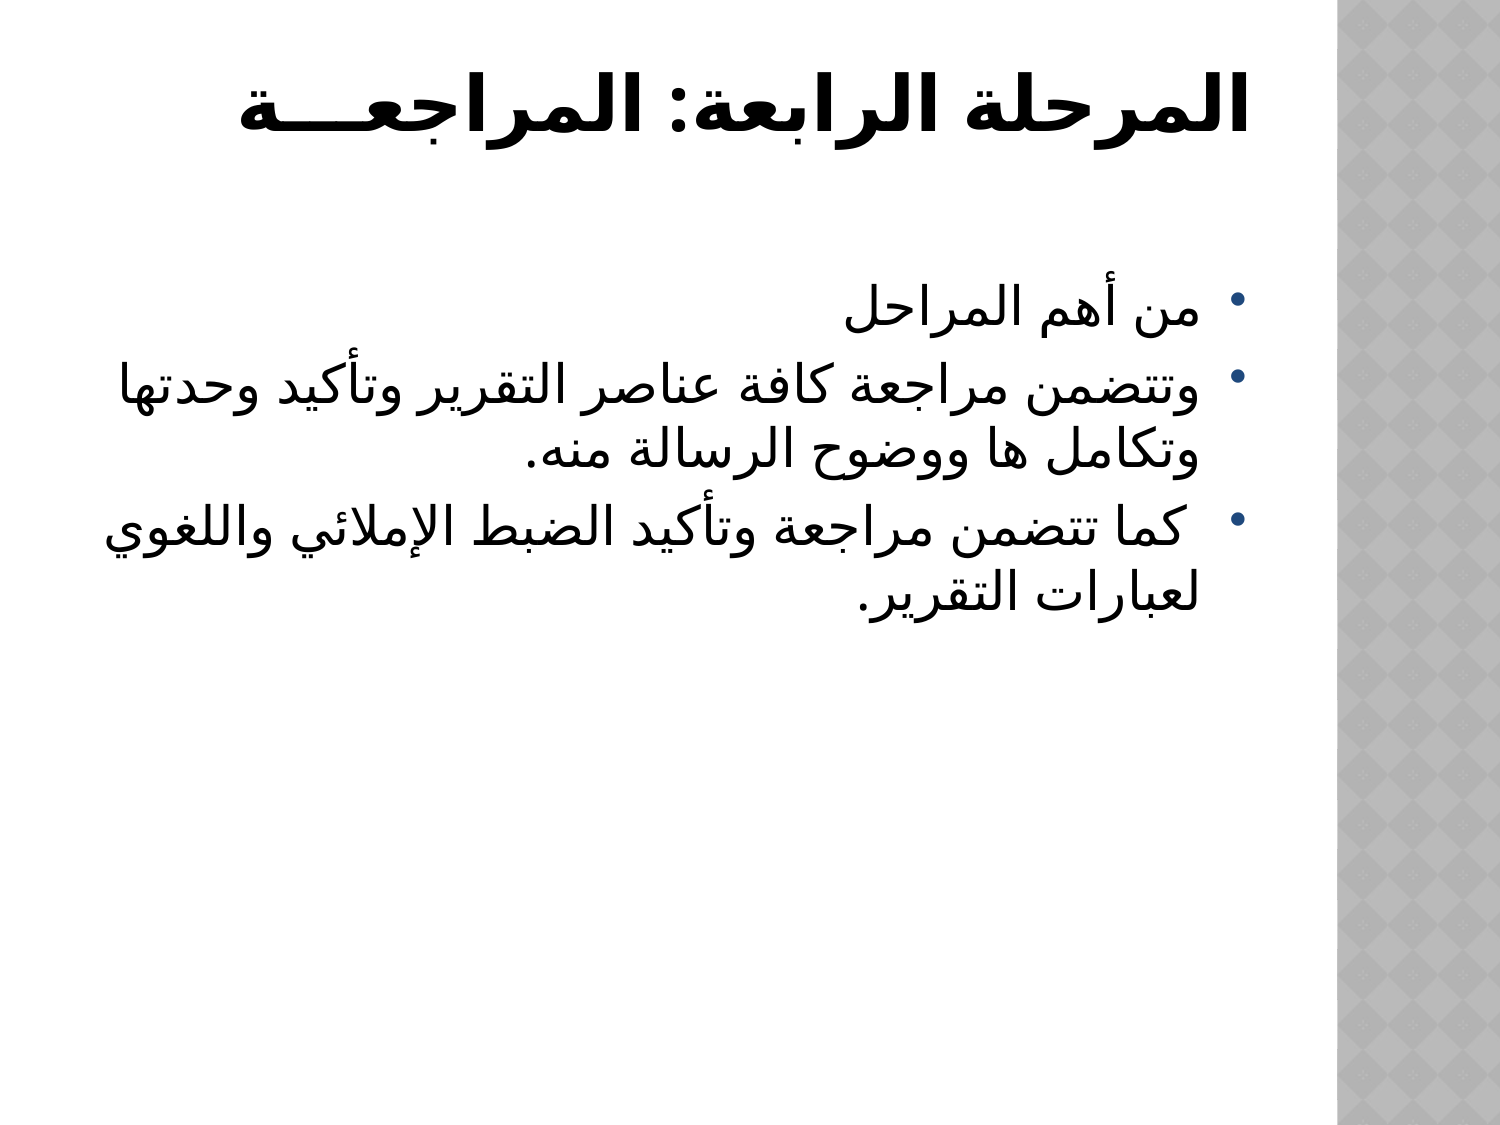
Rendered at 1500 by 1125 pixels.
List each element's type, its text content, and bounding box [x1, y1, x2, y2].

list من أهم المراحل وتتضمن مراجعة كافة عناصر التقرير وتأكيد وحدتها وتكامل ها ووضوح الرسالة منه. كما تتضمن مراجعة وتأكيد الضبط الإملائي واللغوي لعبارات التقرير. [75, 264, 1263, 1059]
title المرحلة الرابعة: المراجعـــة [75, 52, 1263, 240]
